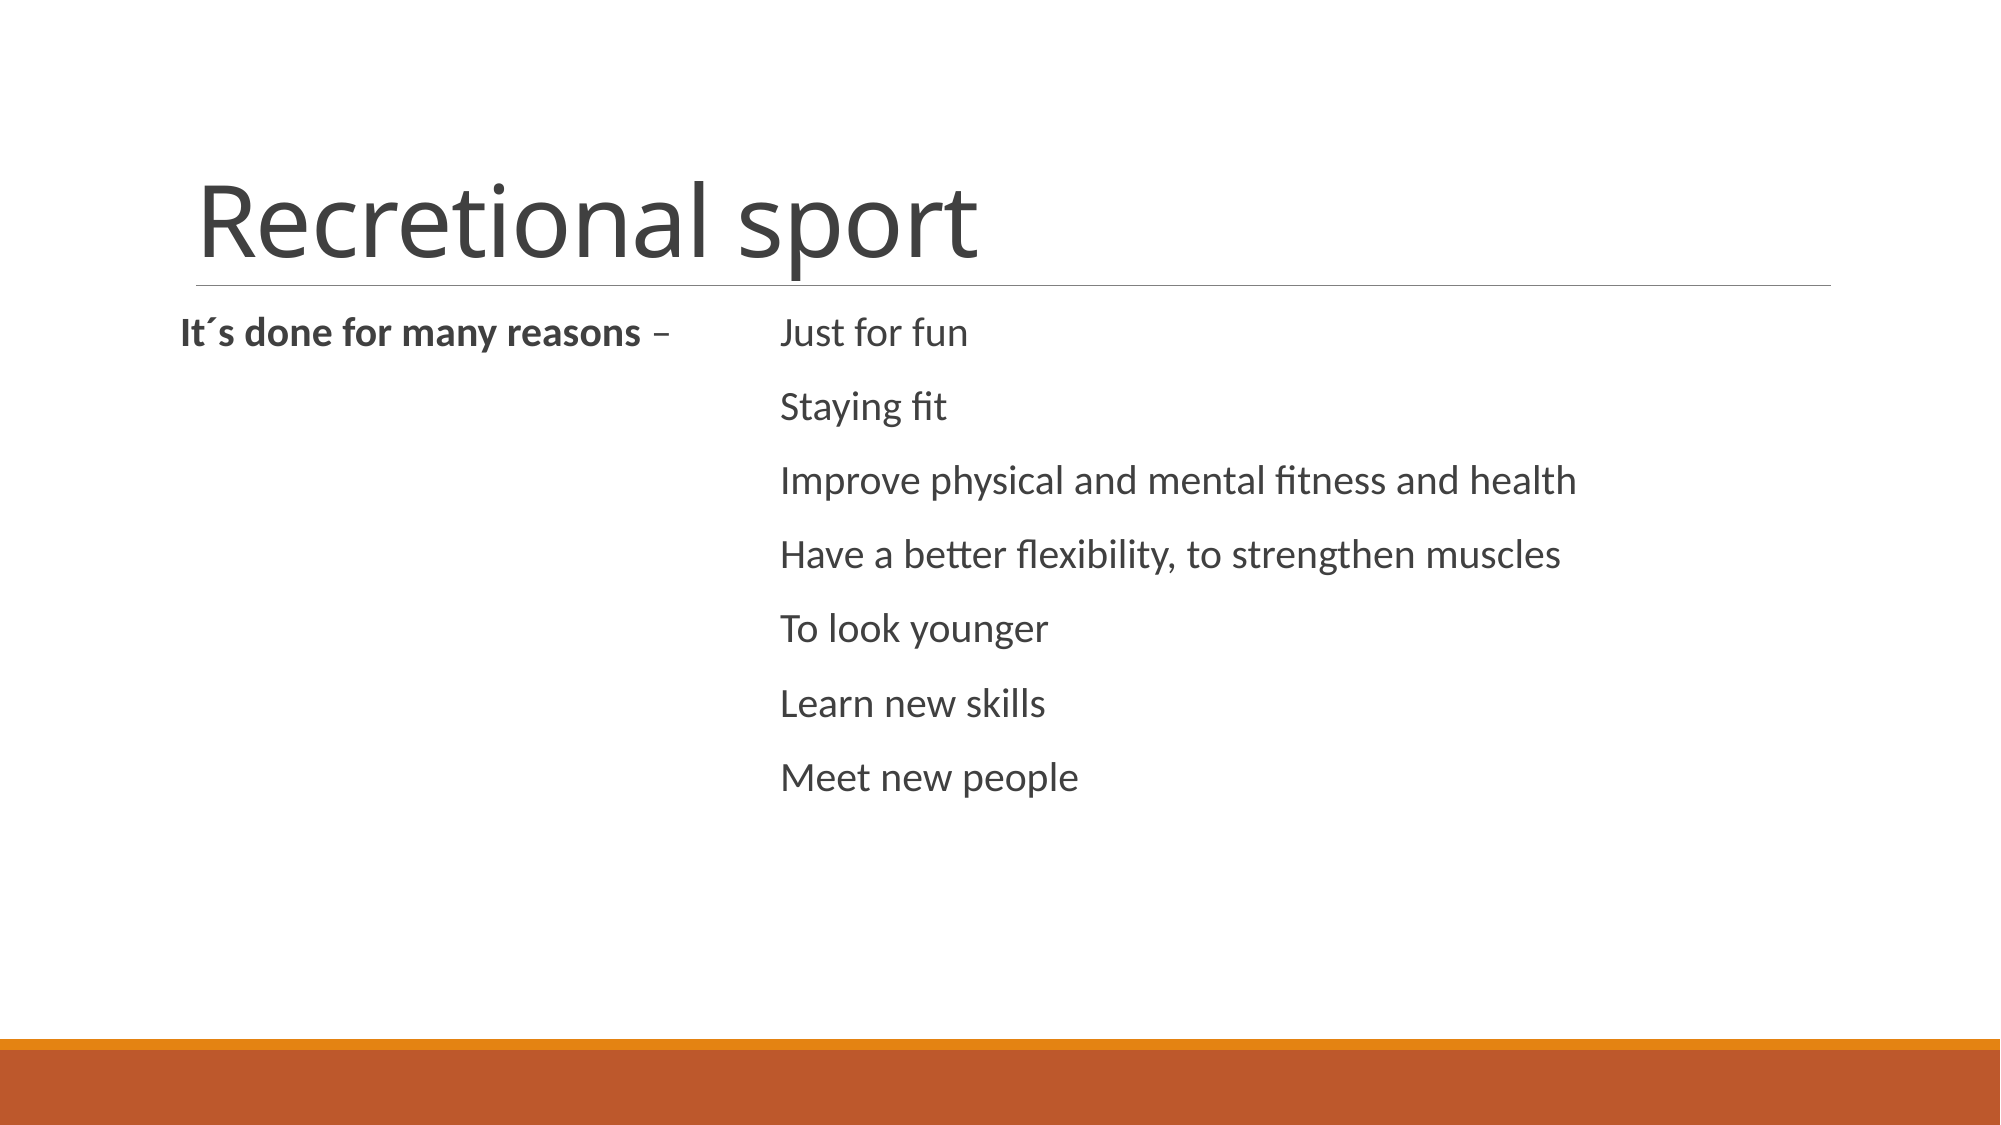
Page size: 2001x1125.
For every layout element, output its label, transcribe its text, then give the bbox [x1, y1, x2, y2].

title Recretional sport [180, 47, 1830, 285]
list It´s done for many reasons – Just for fun Staying fit Improve physical and mental fitness and health Have a better flexibility, to strengthen muscles To look younger Learn new skills Meet new people [180, 302, 1830, 963]
